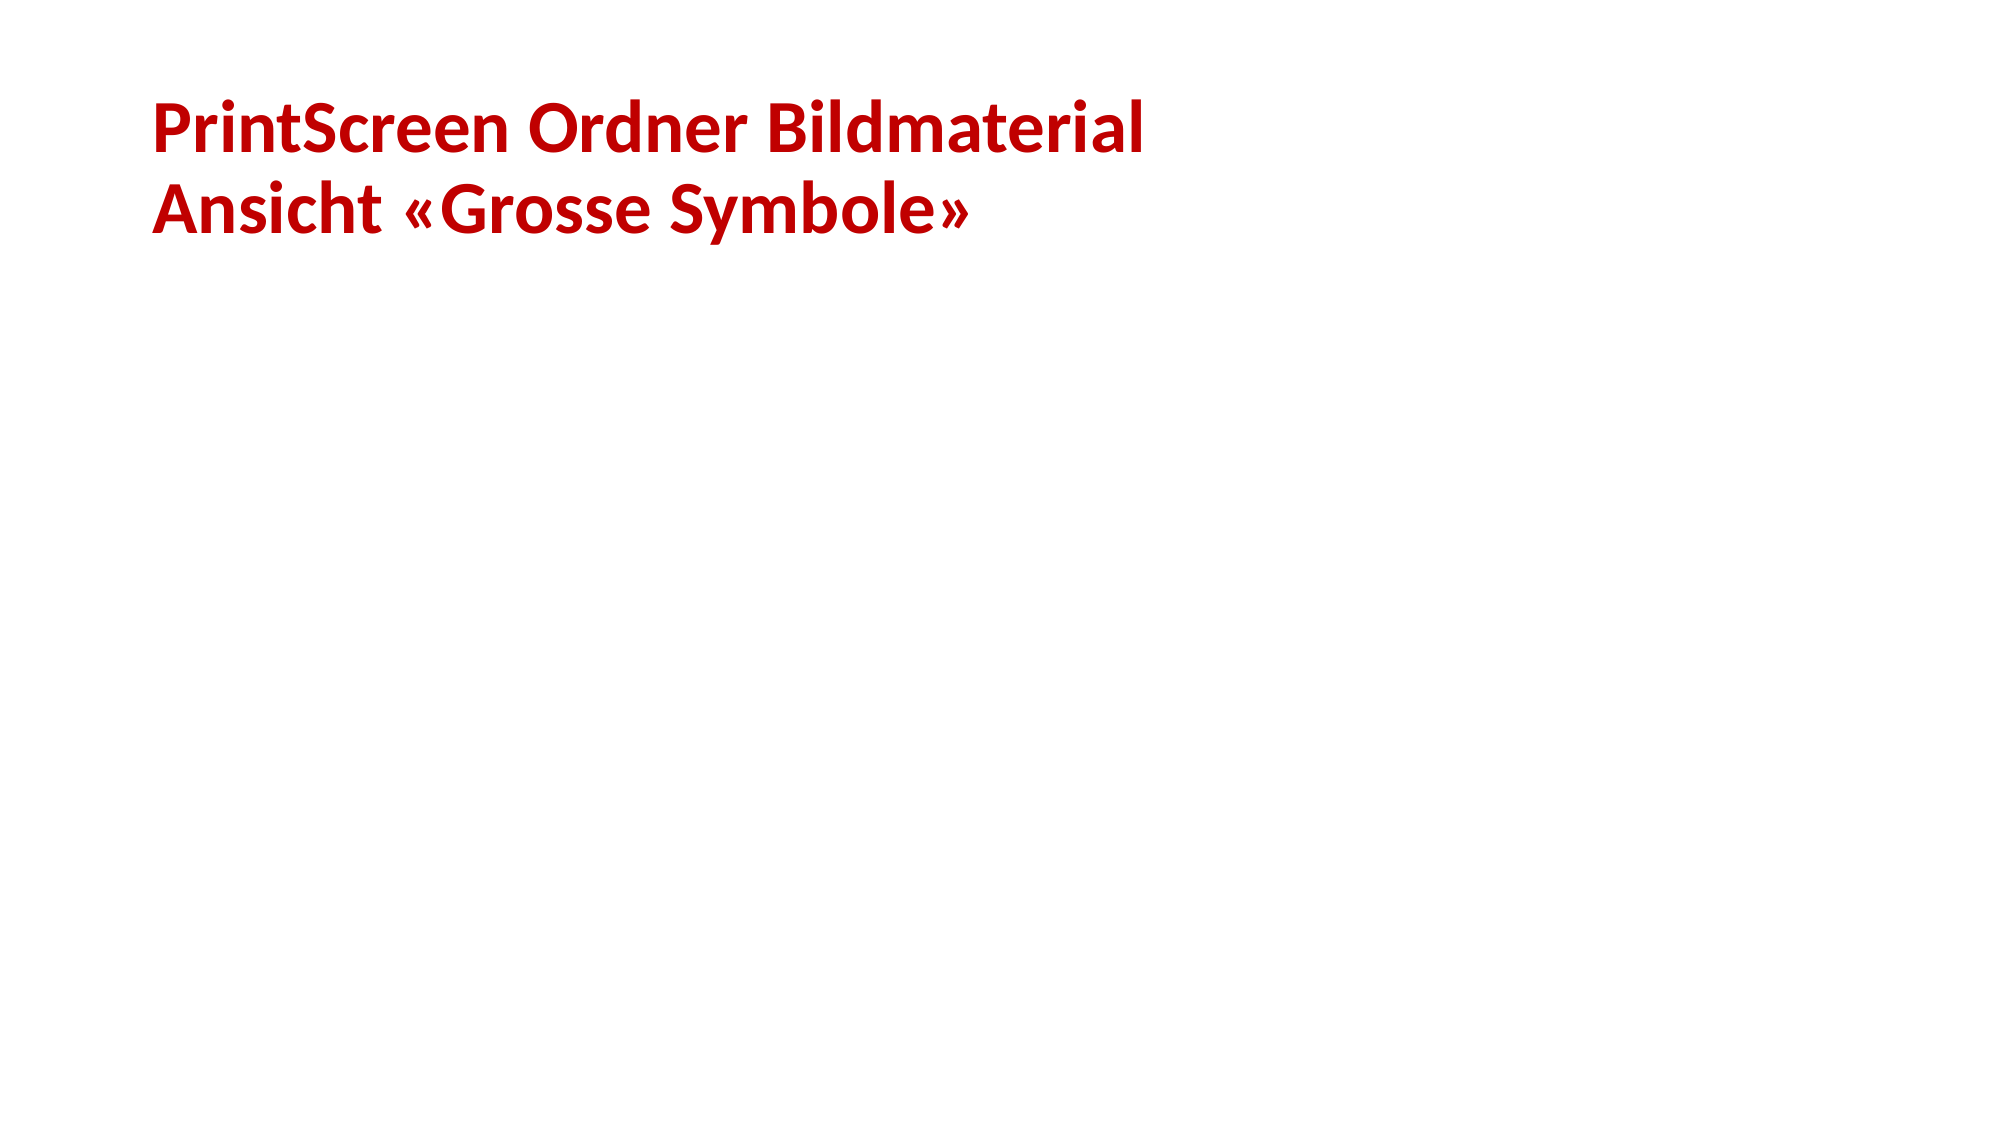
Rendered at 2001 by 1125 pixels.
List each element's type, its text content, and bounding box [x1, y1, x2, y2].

title PrintScreen Ordner Bildmaterial Ansicht «Grosse Symbole» [137, 59, 1863, 278]
